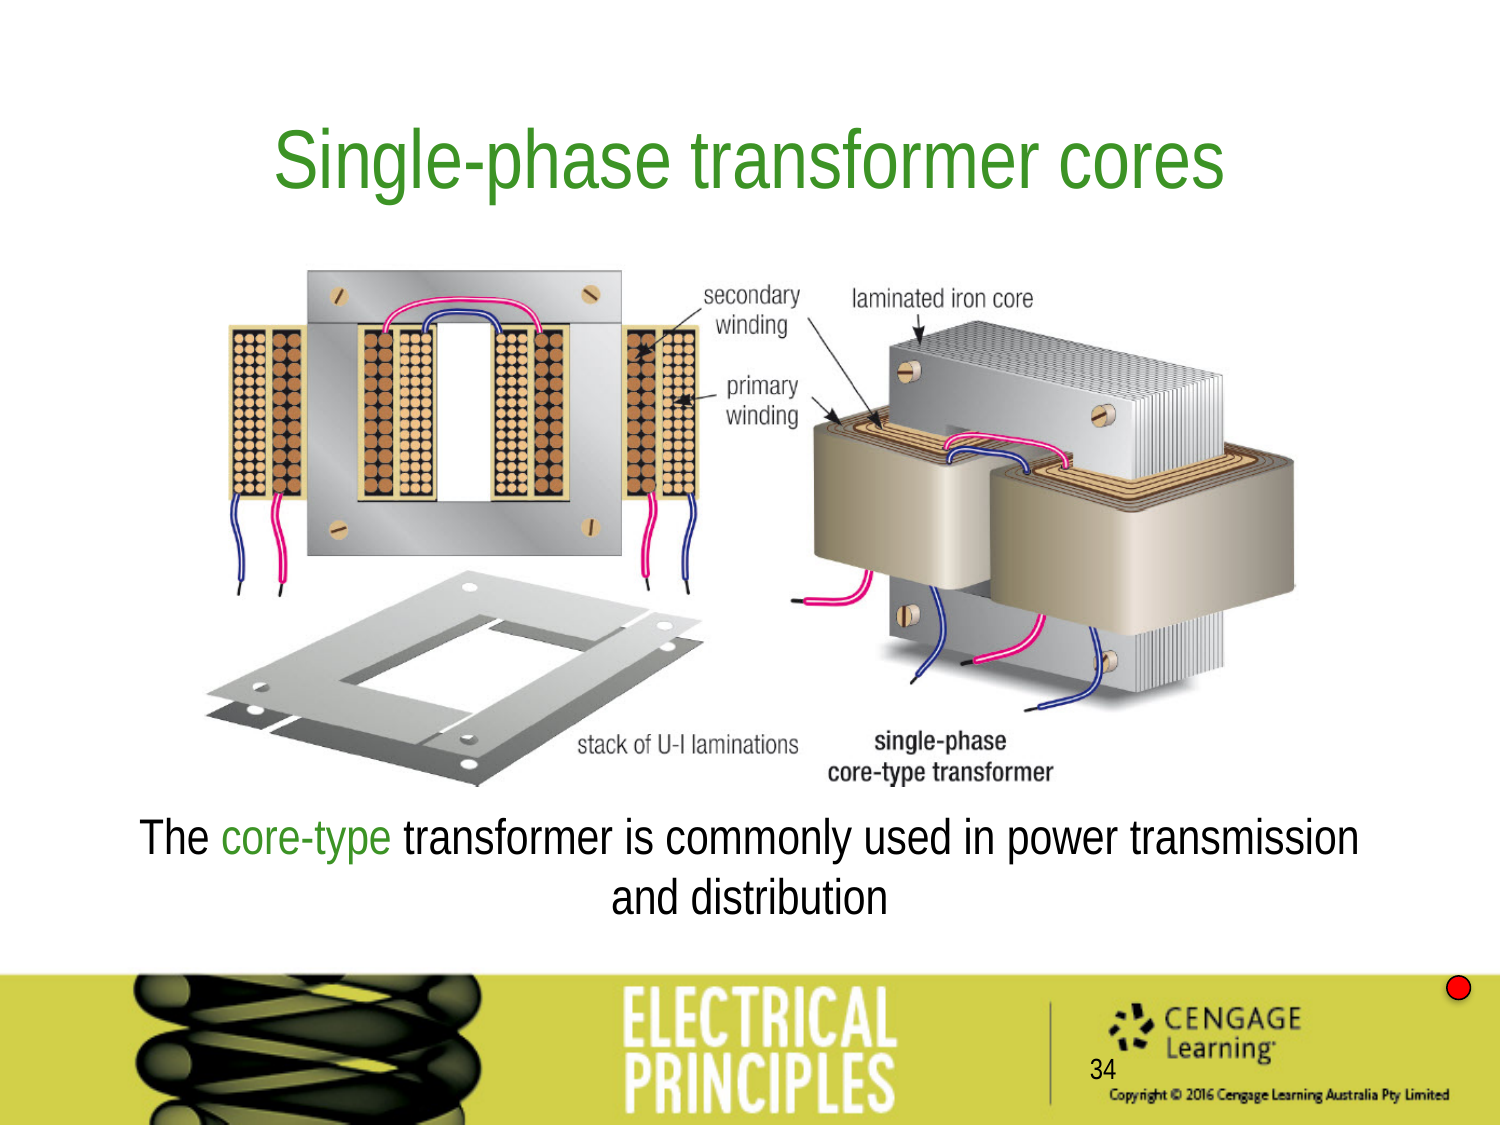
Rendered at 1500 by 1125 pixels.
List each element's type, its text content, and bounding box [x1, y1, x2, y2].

title Single-phase transformer cores [0, 0, 1500, 207]
text_box [1446, 975, 1472, 1001]
text_box The core-type transformer is commonly used in power transmission and distribution [100, 797, 1400, 932]
picture [0, 207, 1500, 1125]
slide_number 34 [1074, 1042, 1425, 1103]
